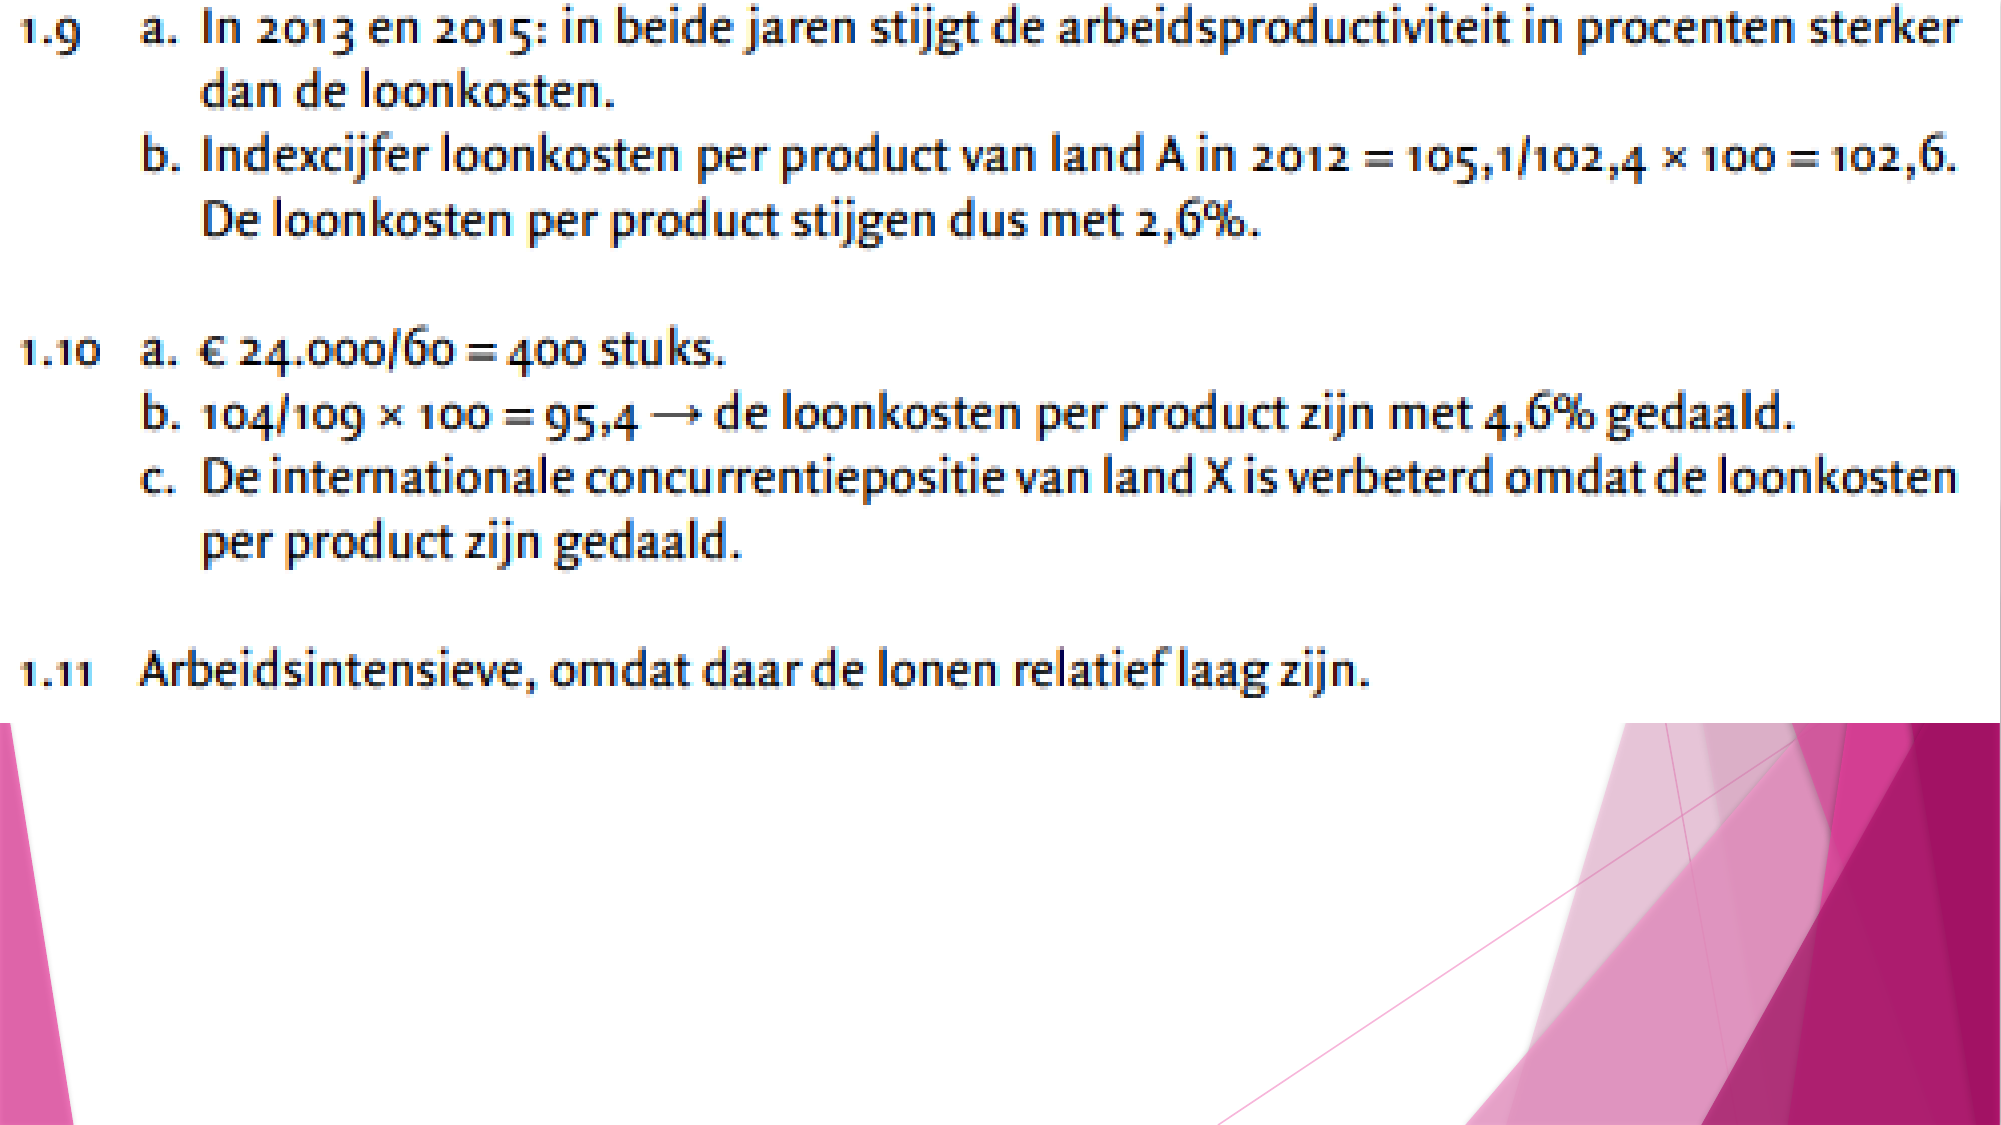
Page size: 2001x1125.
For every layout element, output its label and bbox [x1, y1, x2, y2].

picture [0, 0, 2000, 724]
